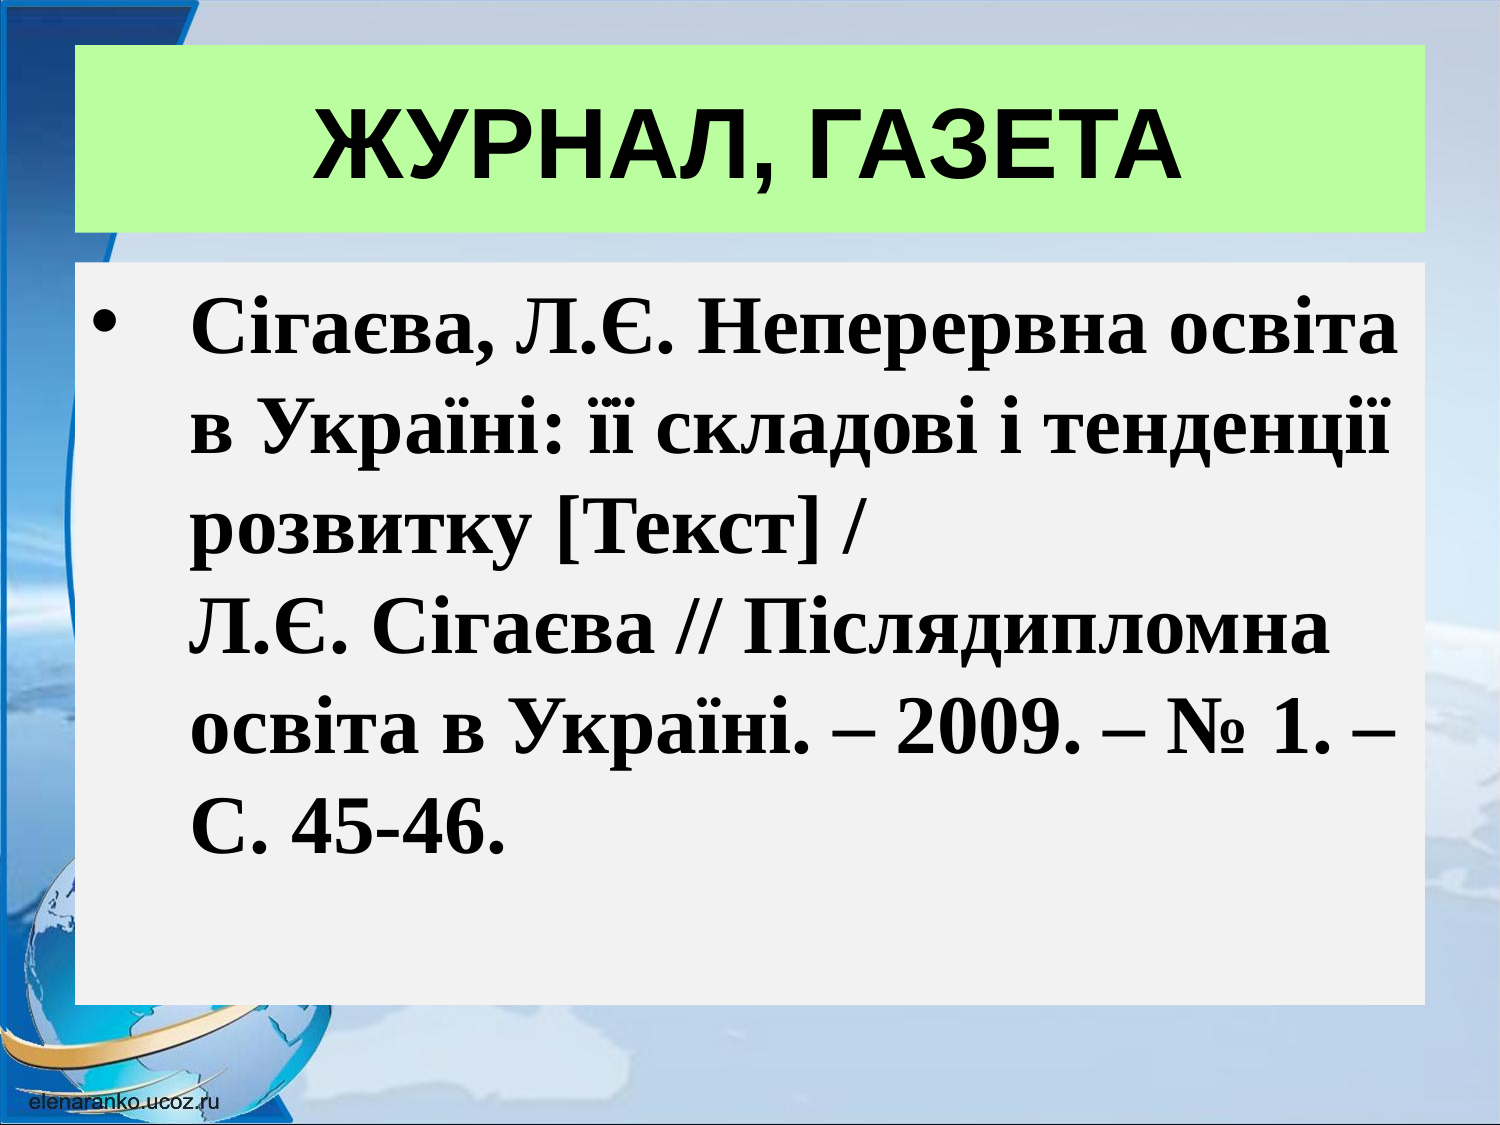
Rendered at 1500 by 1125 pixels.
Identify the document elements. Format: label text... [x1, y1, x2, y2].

picture [0, 0, 1500, 1125]
list Сігаєва, Л.Є. Неперервна освіта в Україні: її складові і тенденції розвитку [Текст] / Л.Є. Сігаєва // Післядипломна освіта в Україні. – 2009. – № 1. – С. 45-46. [75, 262, 1425, 1005]
title ЖУРНАЛ, ГАЗЕТА [75, 45, 1425, 233]
